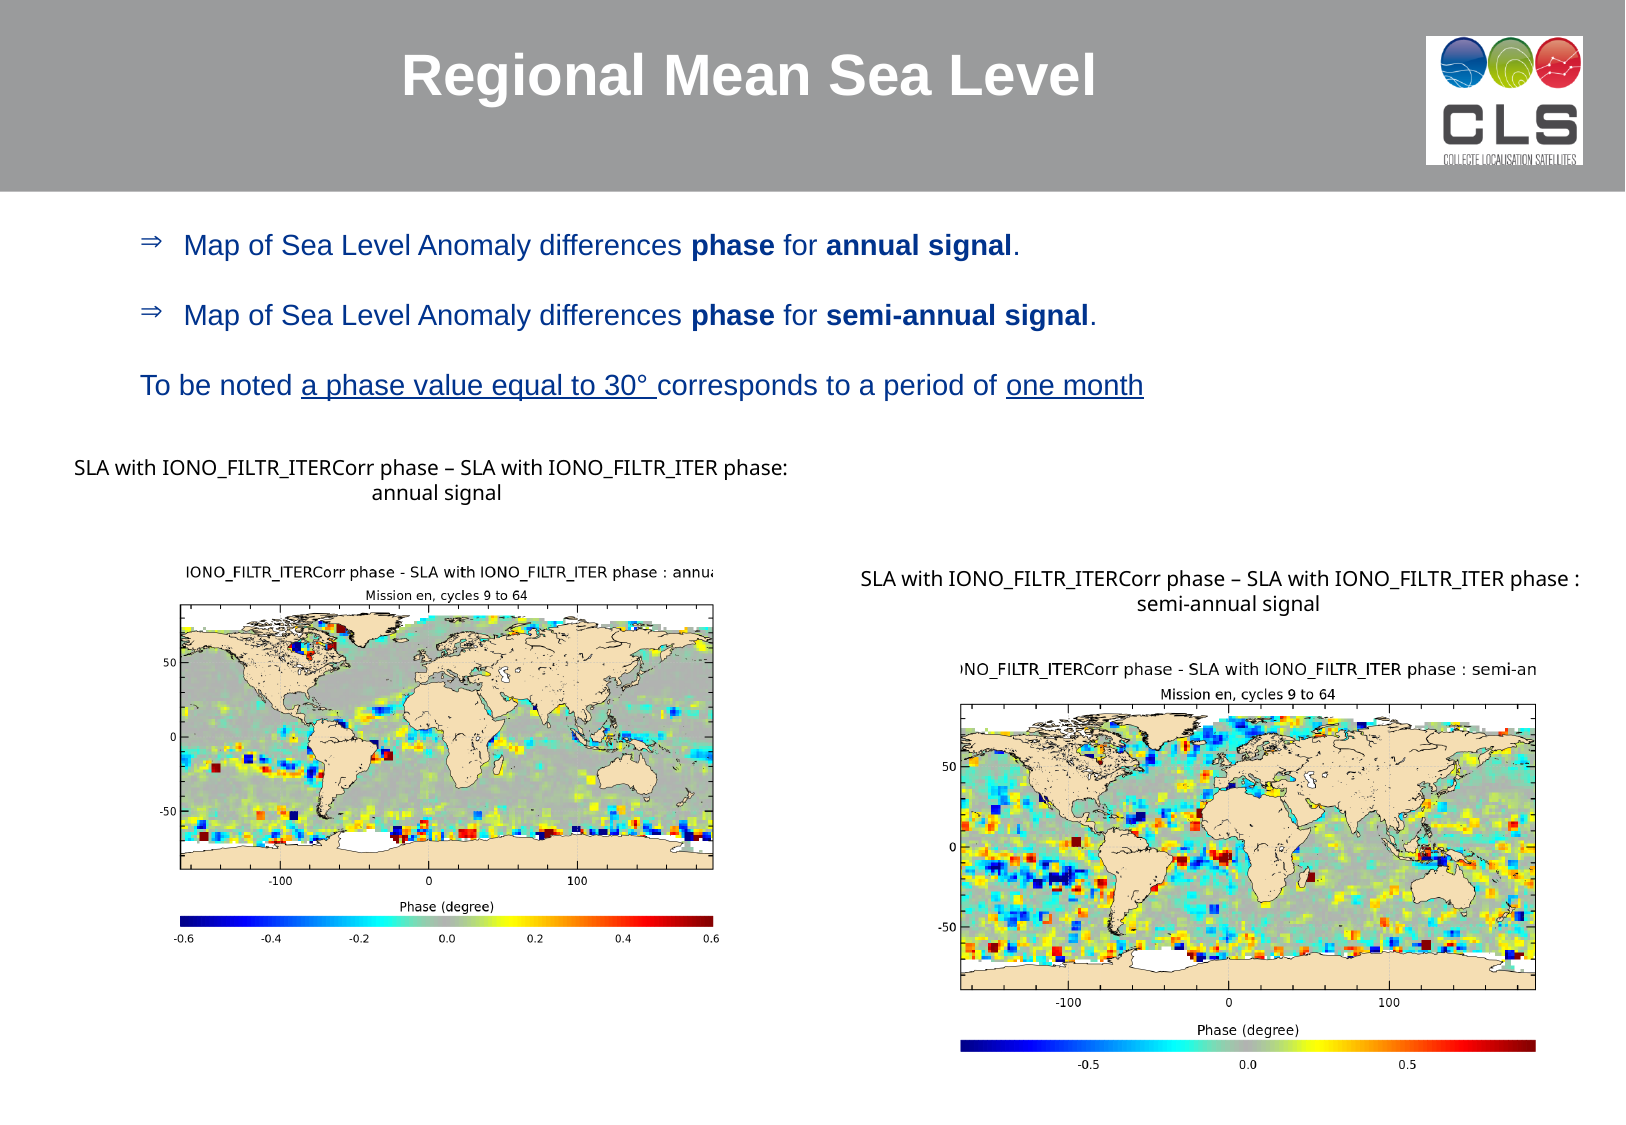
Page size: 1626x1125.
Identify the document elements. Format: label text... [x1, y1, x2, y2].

picture [115, 547, 744, 966]
text_box SLA with IONO_FILTR_ITERCorr phase – SLA with IONO_FILTR_ITER phase: annual signal [48, 447, 826, 513]
picture [890, 642, 1569, 1094]
picture [1426, 36, 1583, 165]
text_box Map of Sea Level Anomaly differences phase for annual signal. Map of Sea Level Anomaly differences phase for semi-annual signal. To be noted a phase value equal to 30° corresponds to a period of one month [125, 219, 1515, 409]
text_box SLA with IONO_FILTR_ITERCorr phase – SLA with IONO_FILTR_ITER phase : semi-annual signal [840, 558, 1618, 624]
text_box Regional Mean Sea Level [386, 40, 1162, 119]
